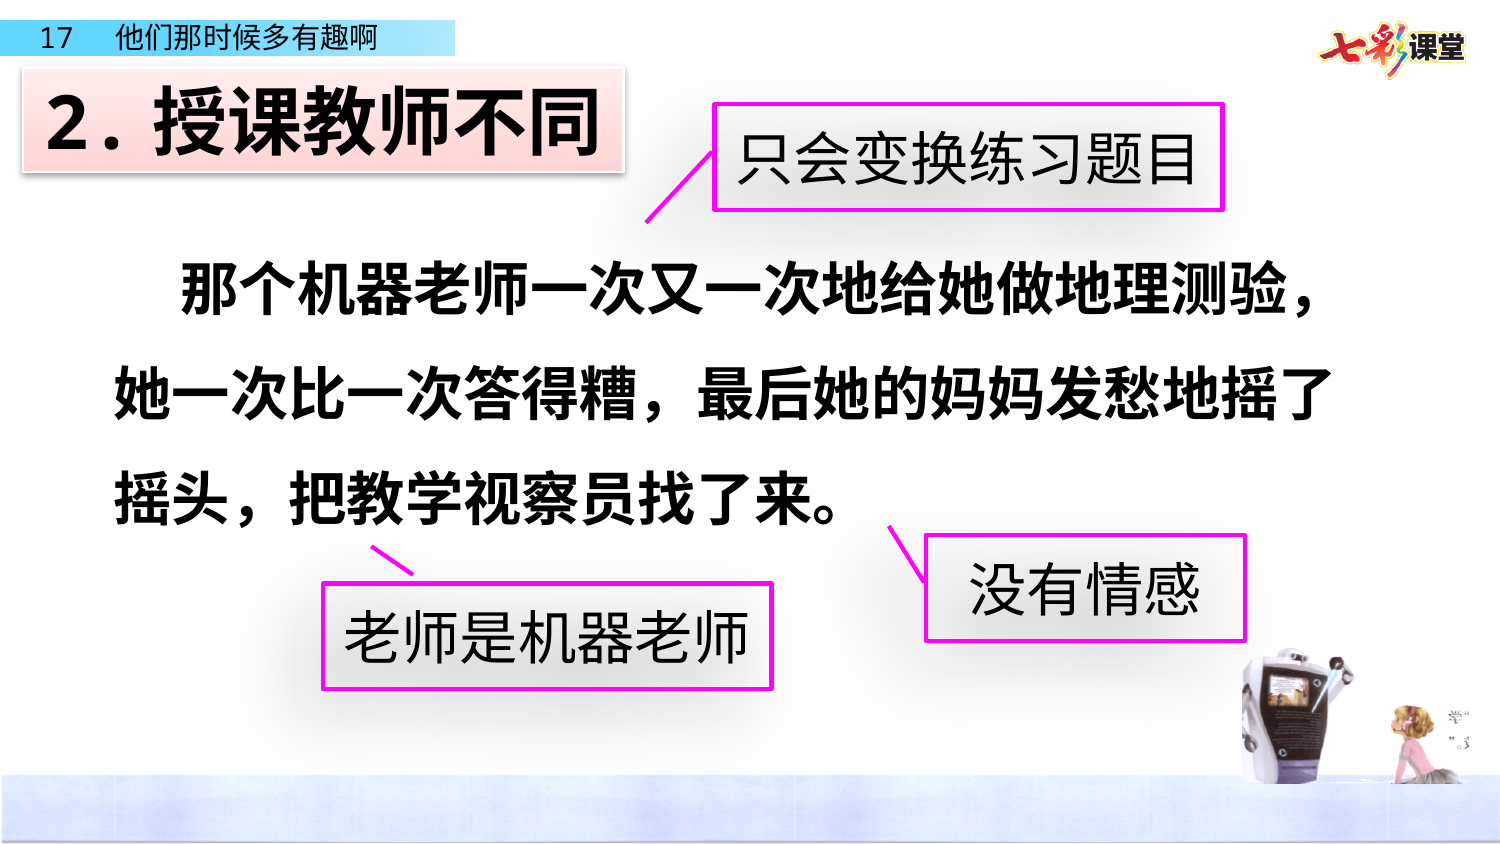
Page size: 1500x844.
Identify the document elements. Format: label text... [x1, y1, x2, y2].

text_box 2.授课教师不同 [22, 67, 624, 173]
picture [0, 639, 1500, 844]
text_box 只会变换练习题目 [644, 102, 1225, 225]
text_box 老师是机器老师 [370, 544, 415, 577]
picture [1316, 20, 1468, 80]
text_box 那个机器老师一次又一次地给她做地理测验，她一次比一次答得糟，最后她的妈妈发愁地摇了摇头，把教学视察员找了来。 [98, 209, 1400, 540]
text_box 老师是机器老师 [321, 581, 774, 691]
text_box 没有情感 [887, 524, 1247, 643]
